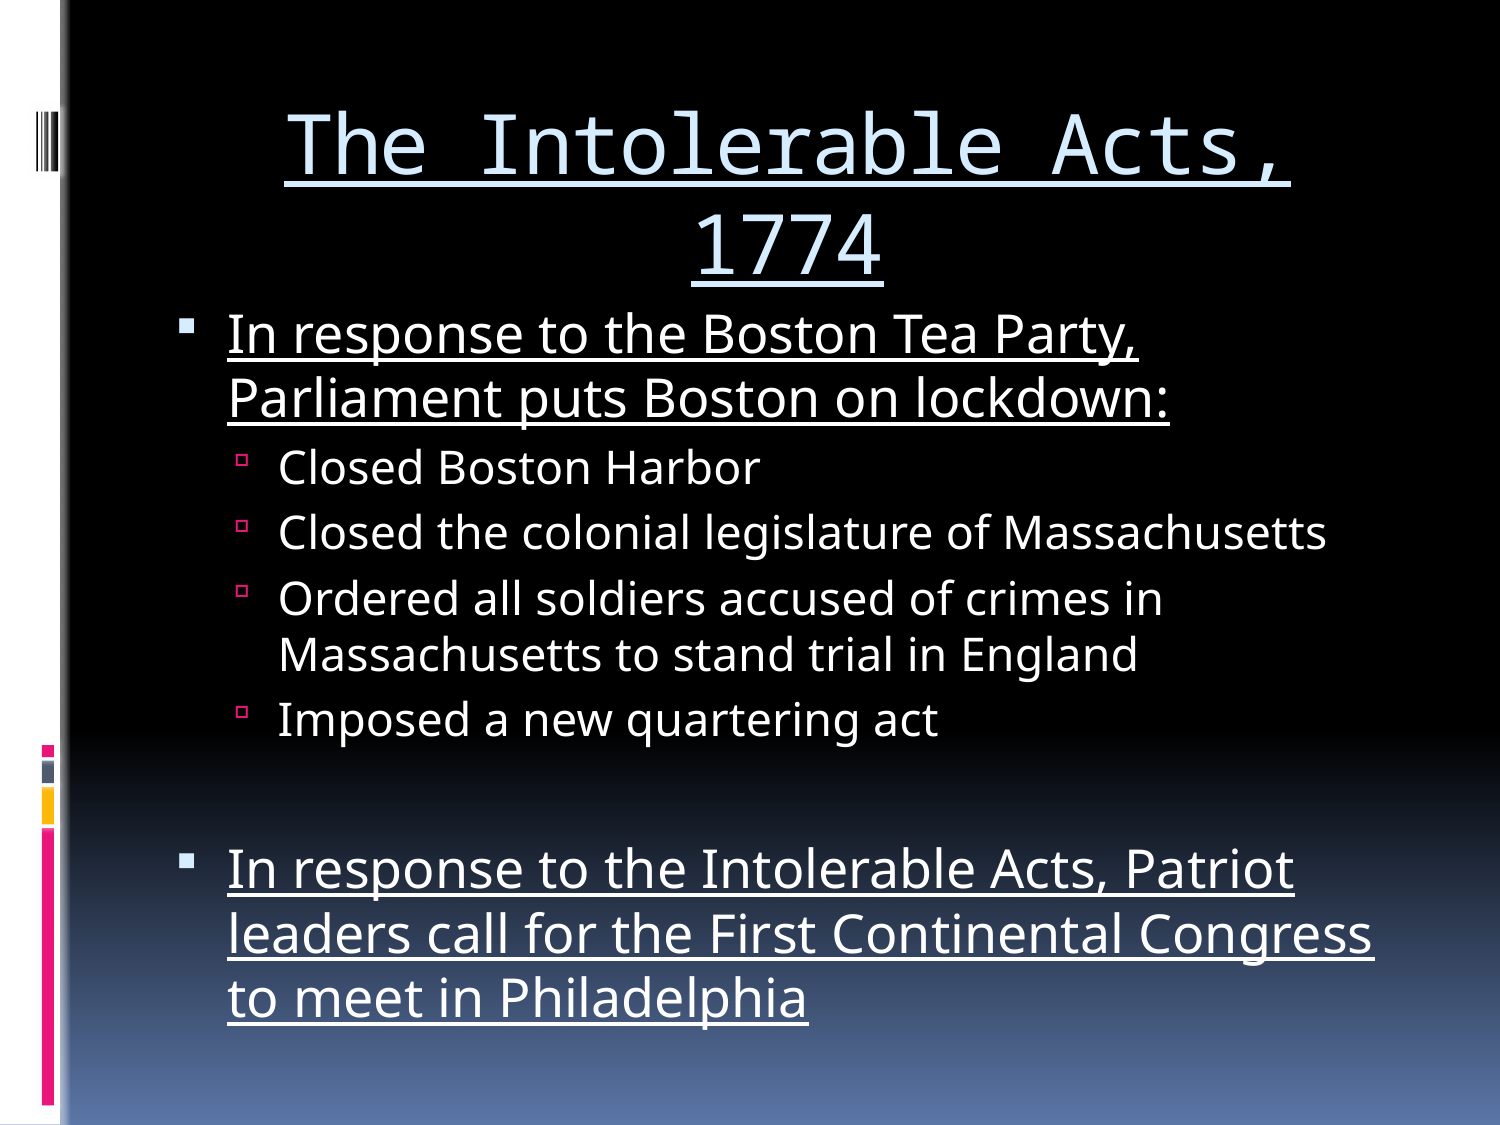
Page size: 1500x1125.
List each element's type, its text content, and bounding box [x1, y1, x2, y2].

title The Intolerable Acts, 1774 [150, 83, 1425, 234]
list In response to the Boston Tea Party, Parliament puts Boston on lockdown: Closed Boston Harbor Closed the colonial legislature of Massachusetts Ordered all soldiers accused of crimes in Massachusetts to stand trial in England Imposed a new quartering act In response to the Intolerable Acts, Patriot leaders call for the First Continental Congress to meet in Philadelphia [150, 292, 1425, 1043]
